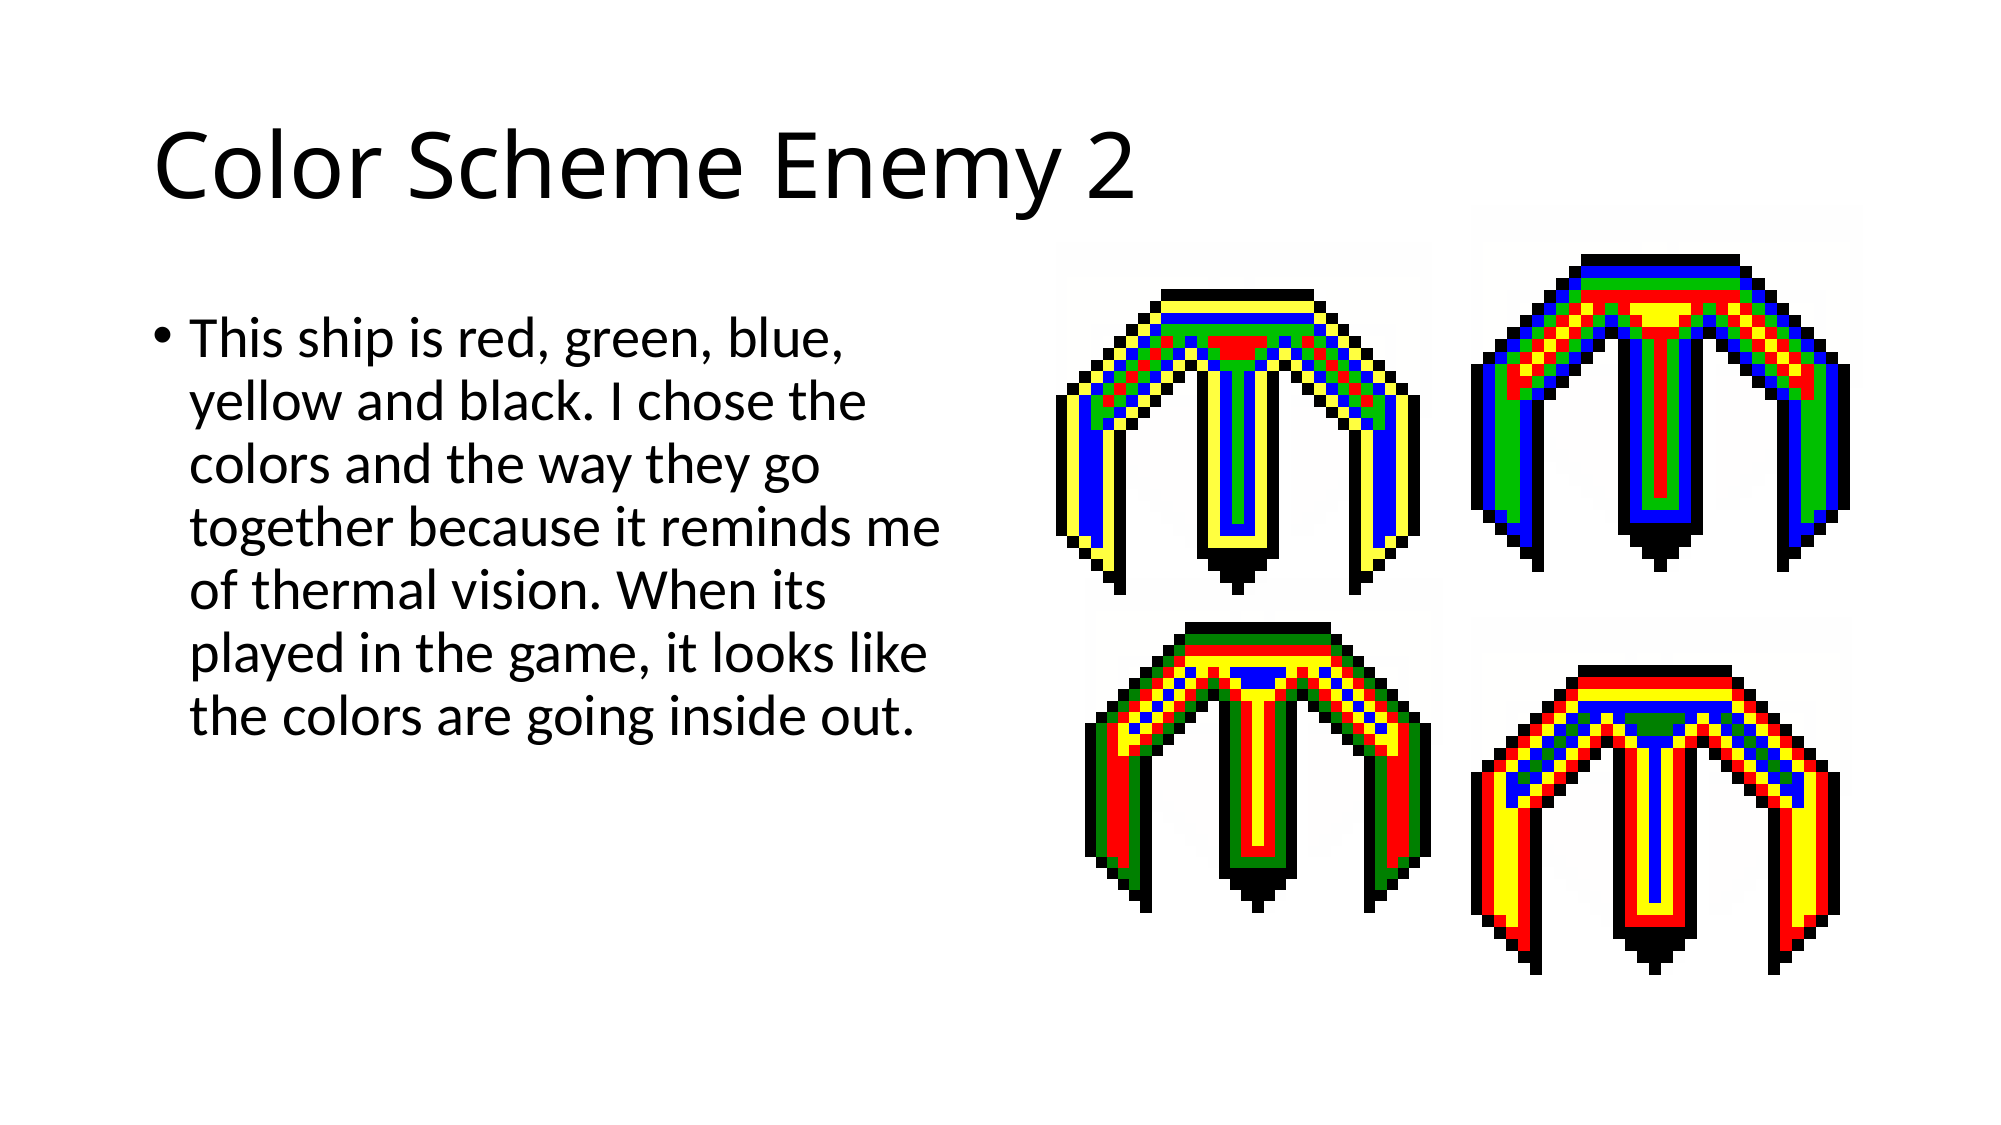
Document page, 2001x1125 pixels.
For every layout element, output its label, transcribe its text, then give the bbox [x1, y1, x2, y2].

picture [1056, 219, 1443, 913]
picture [1471, 594, 1852, 975]
title Color Scheme Enemy 2 [137, 59, 1863, 278]
picture [1471, 181, 1863, 572]
list This ship is red, green, blue, yellow and black. I chose the colors and the way they go together because it reminds me of thermal vision. When its played in the game, it looks like the colors are going inside out. [137, 299, 988, 1014]
